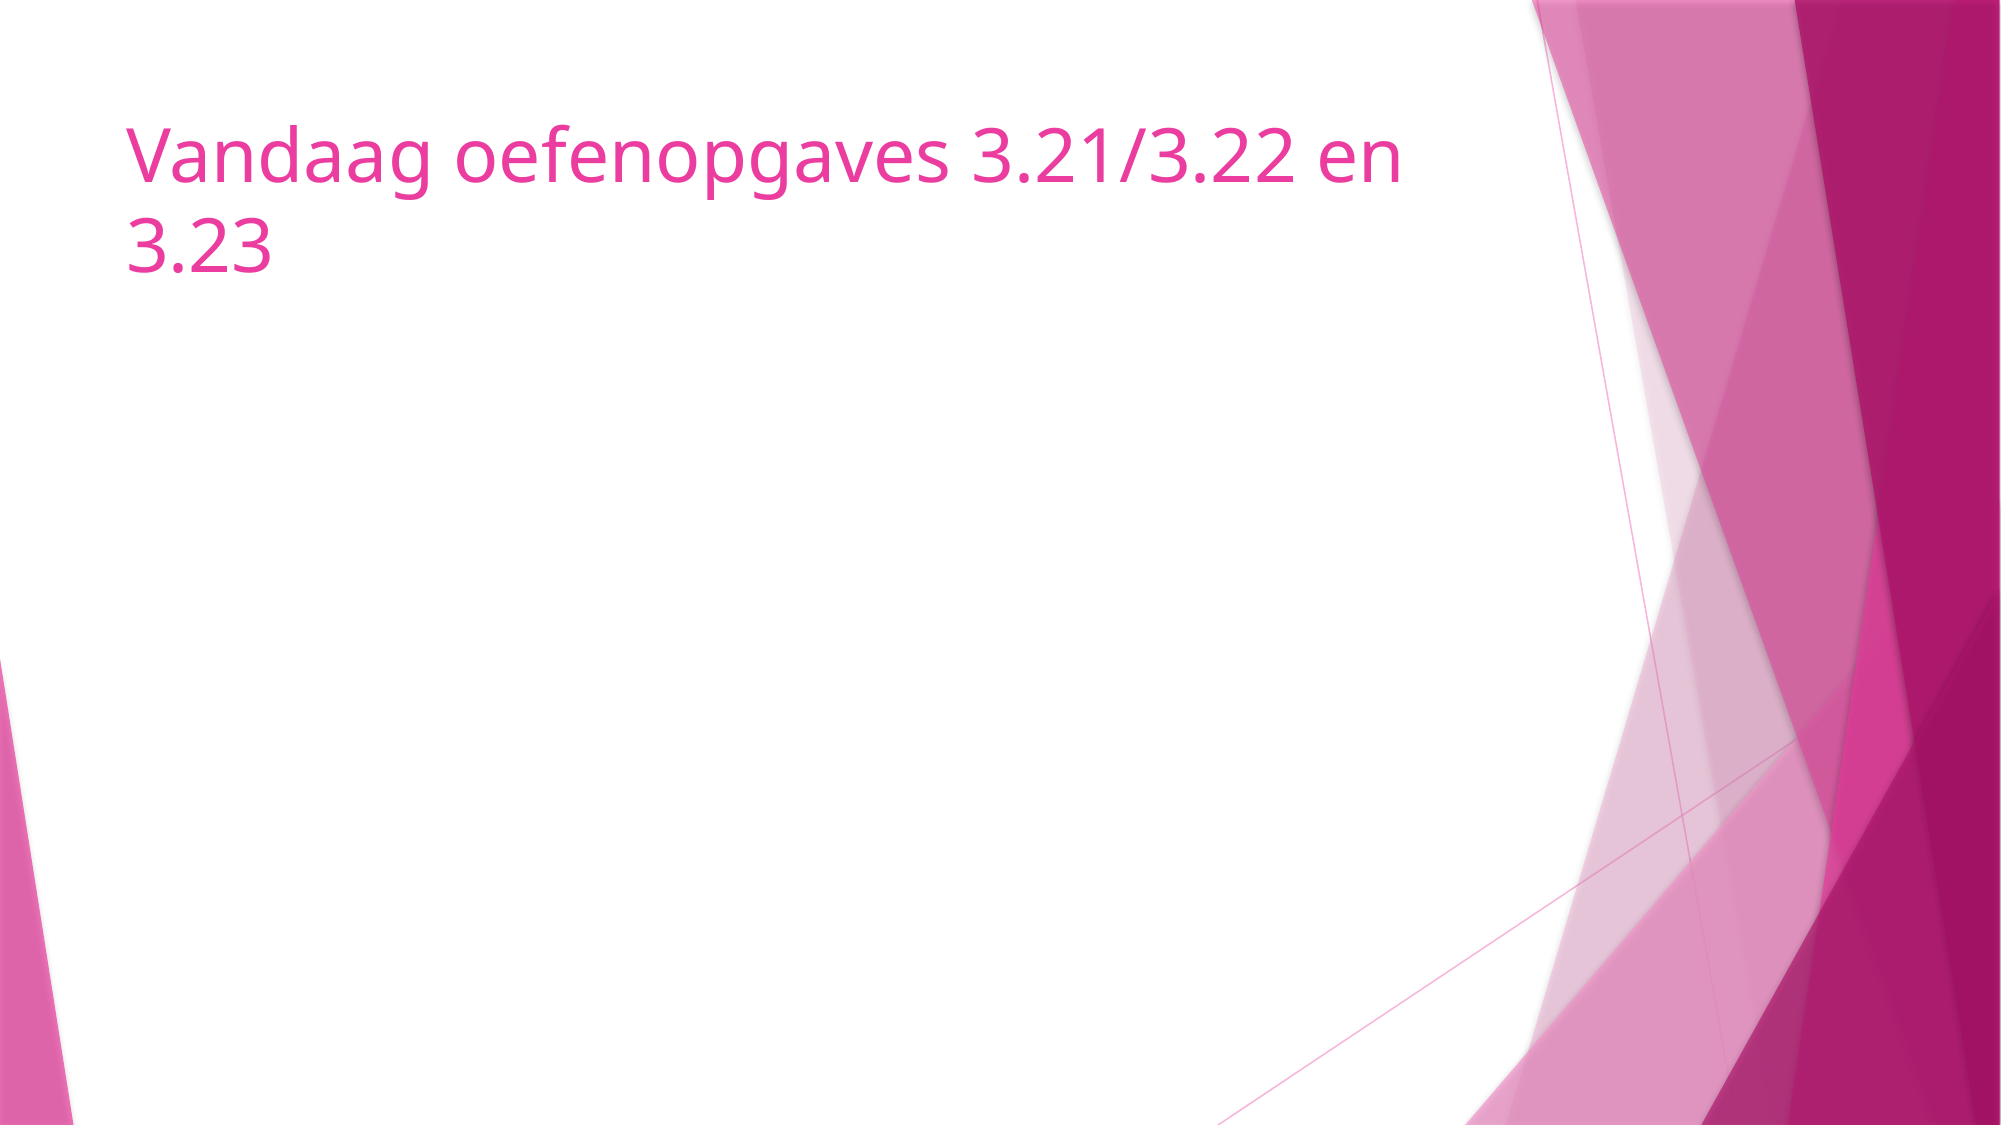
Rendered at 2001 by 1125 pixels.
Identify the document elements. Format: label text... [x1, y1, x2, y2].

title Vandaag oefenopgaves 3.21/3.22 en 3.23 [111, 99, 1522, 317]
